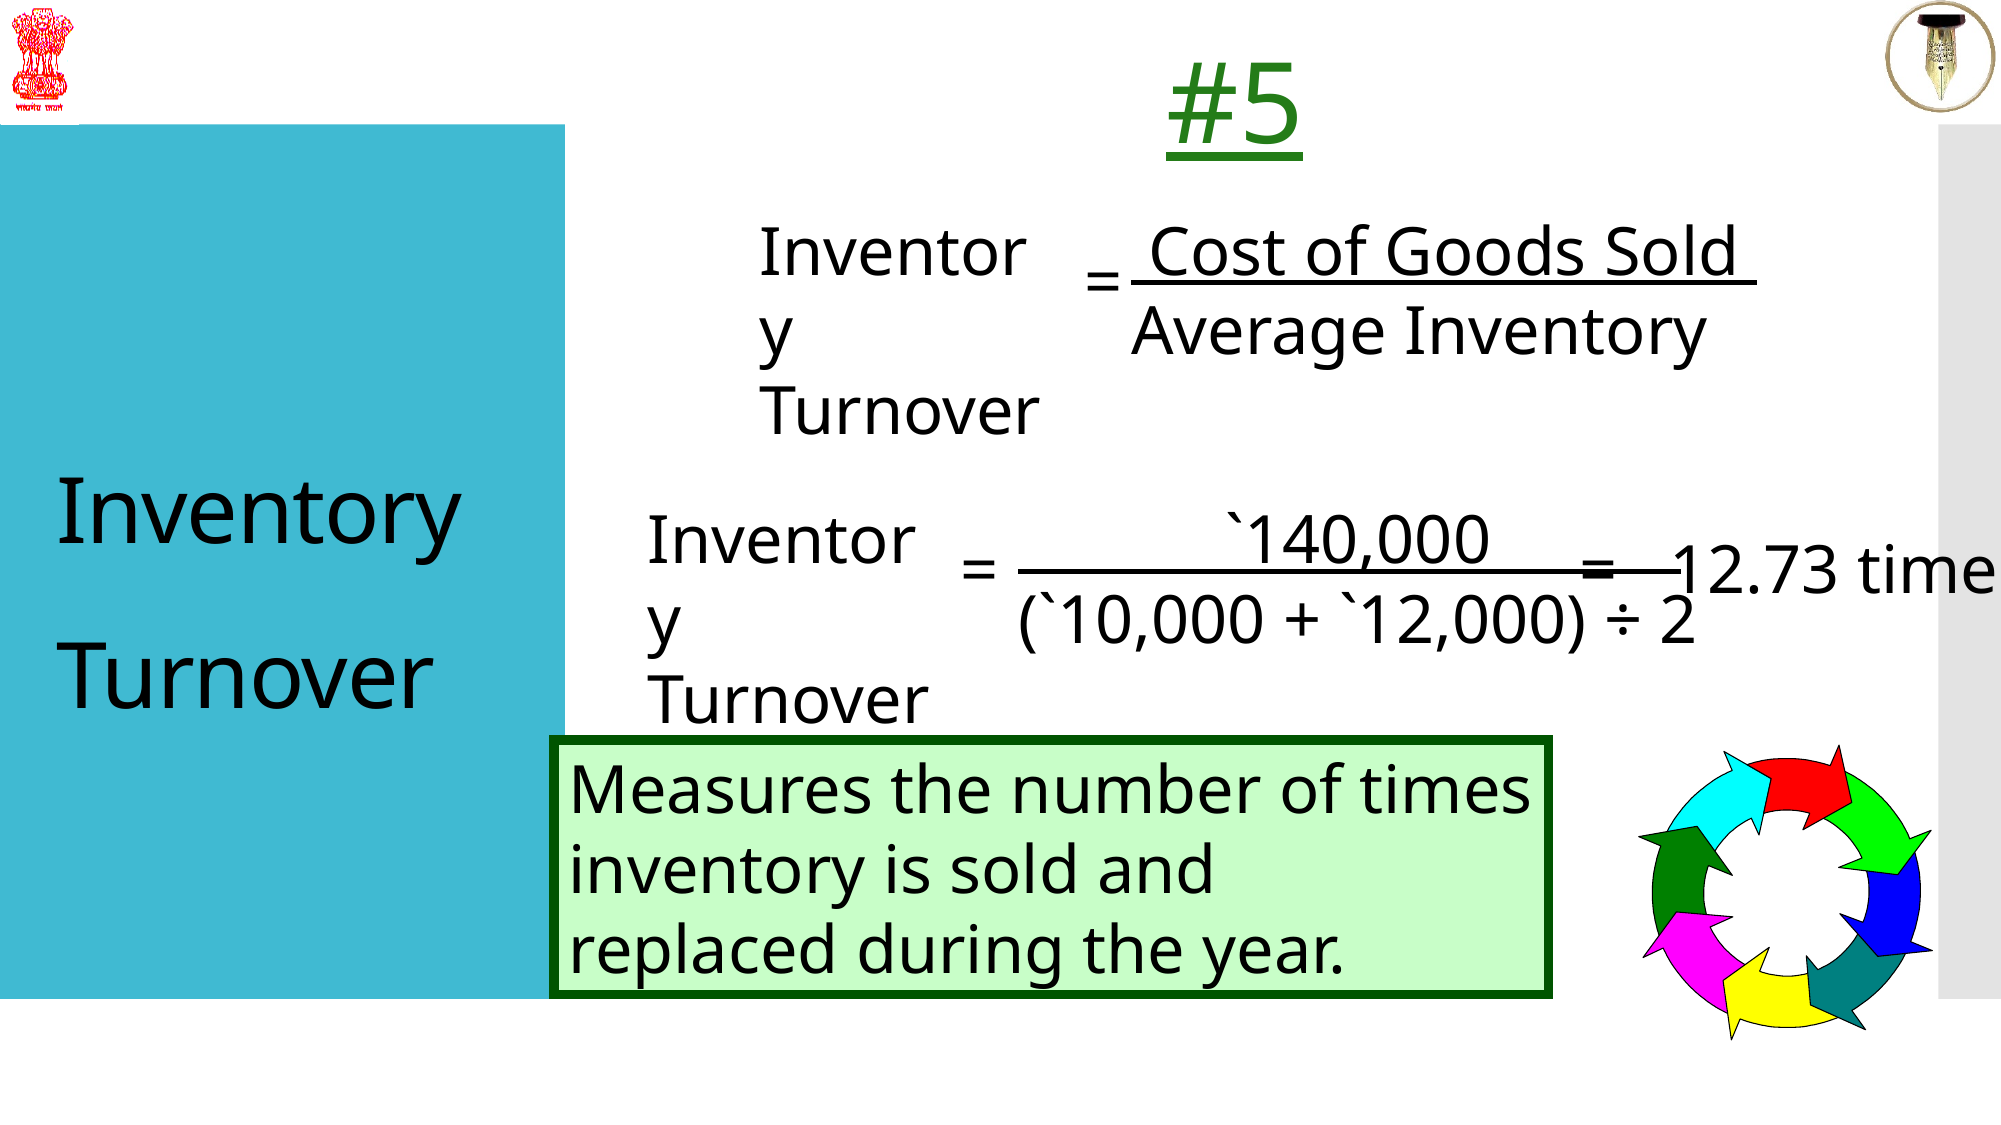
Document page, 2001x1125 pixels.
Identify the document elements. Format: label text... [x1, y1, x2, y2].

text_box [1637, 743, 1936, 1043]
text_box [0, 0, 79, 125]
list #5 [563, 38, 1907, 177]
picture [1884, 0, 1996, 113]
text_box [632, 489, 2000, 667]
text_box Measures the number of times inventory is sold and replaced during the year. [553, 739, 1549, 995]
title Inventory Turnover [41, 184, 525, 940]
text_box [744, 200, 1732, 378]
